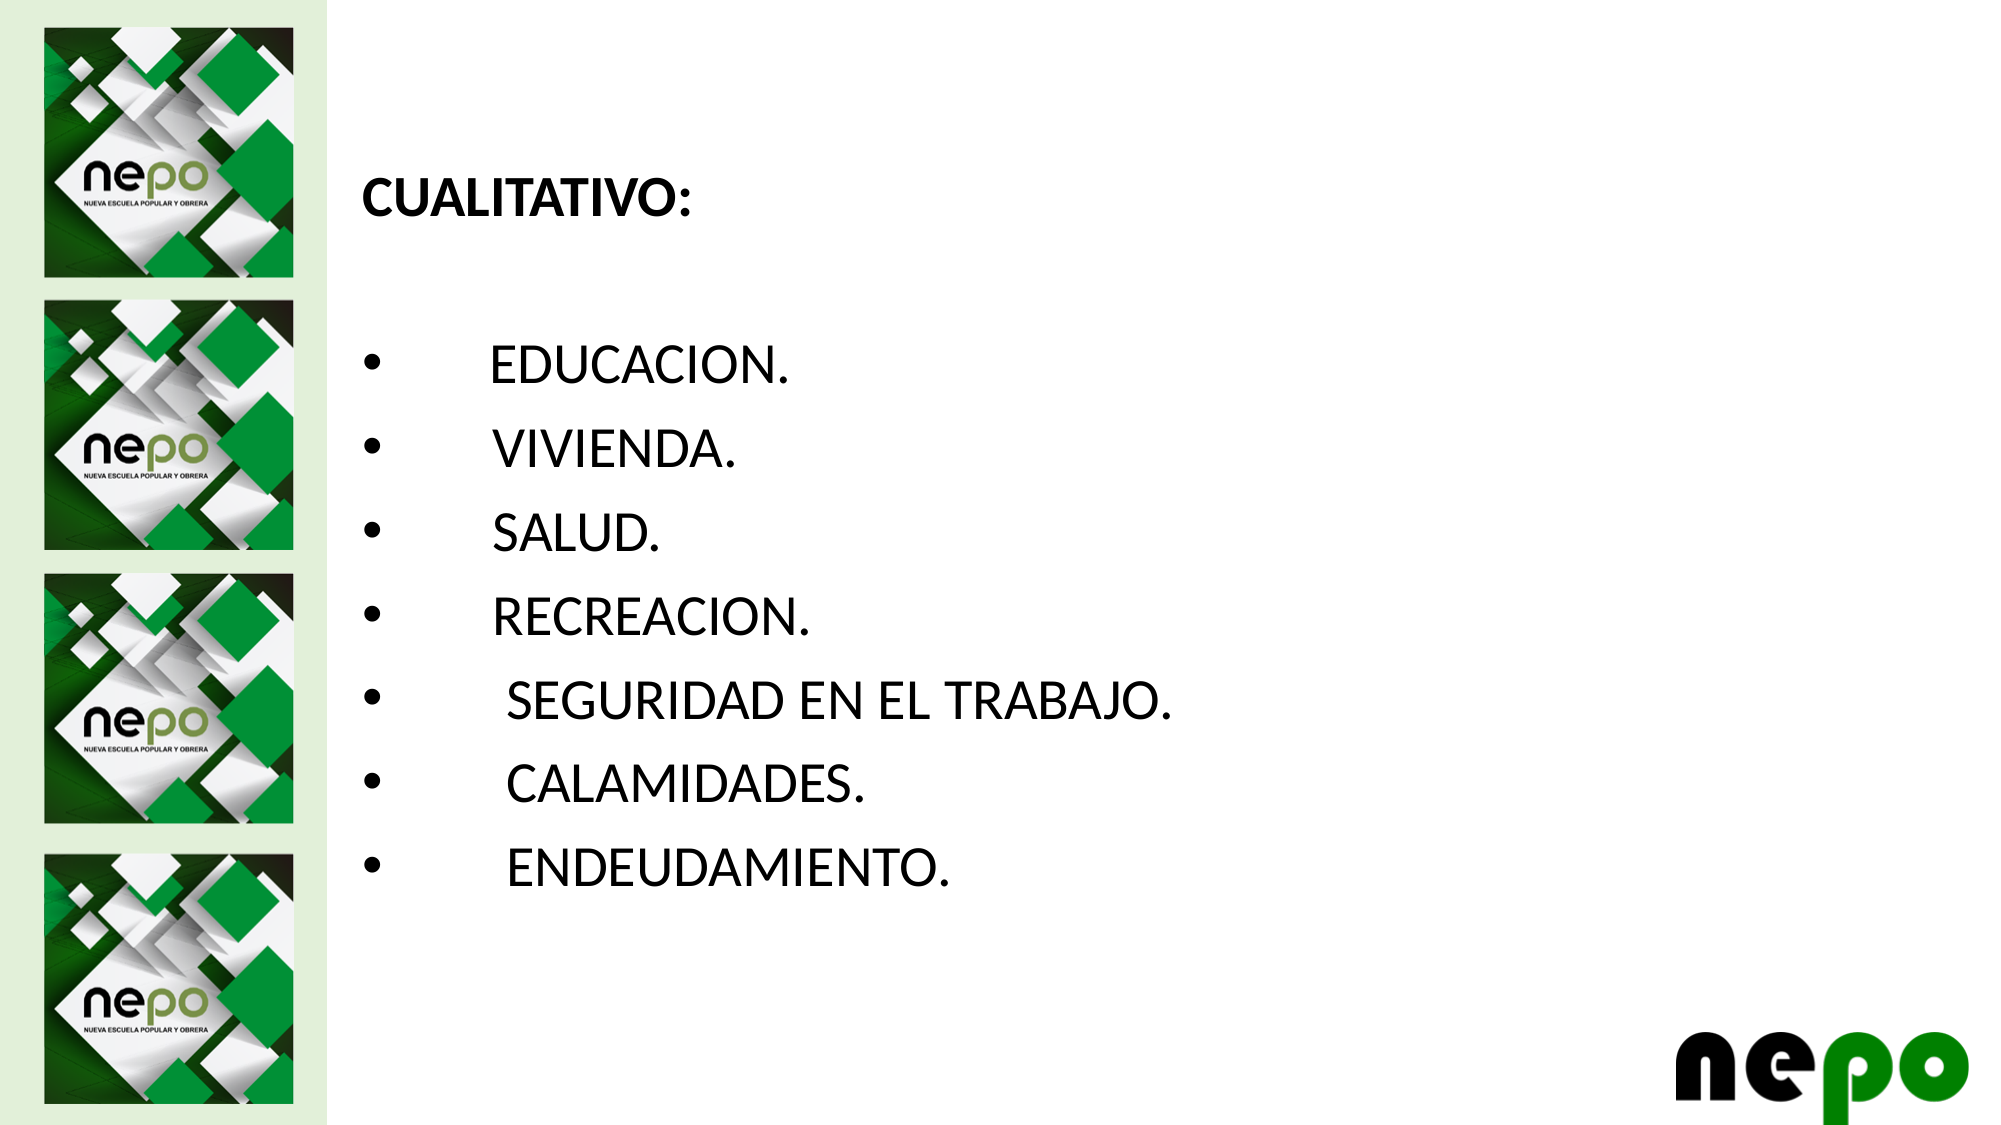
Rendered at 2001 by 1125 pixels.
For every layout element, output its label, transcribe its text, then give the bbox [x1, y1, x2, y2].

list CUALITATIVO: EDUCACION. VIVIENDA. SALUD. RECREACION. SEGURIDAD EN EL TRABAJO. CALAMIDADES. ENDEUDAMIENTO. [347, 158, 1964, 1014]
picture [1676, 1032, 1969, 1125]
picture [0, 0, 327, 1125]
